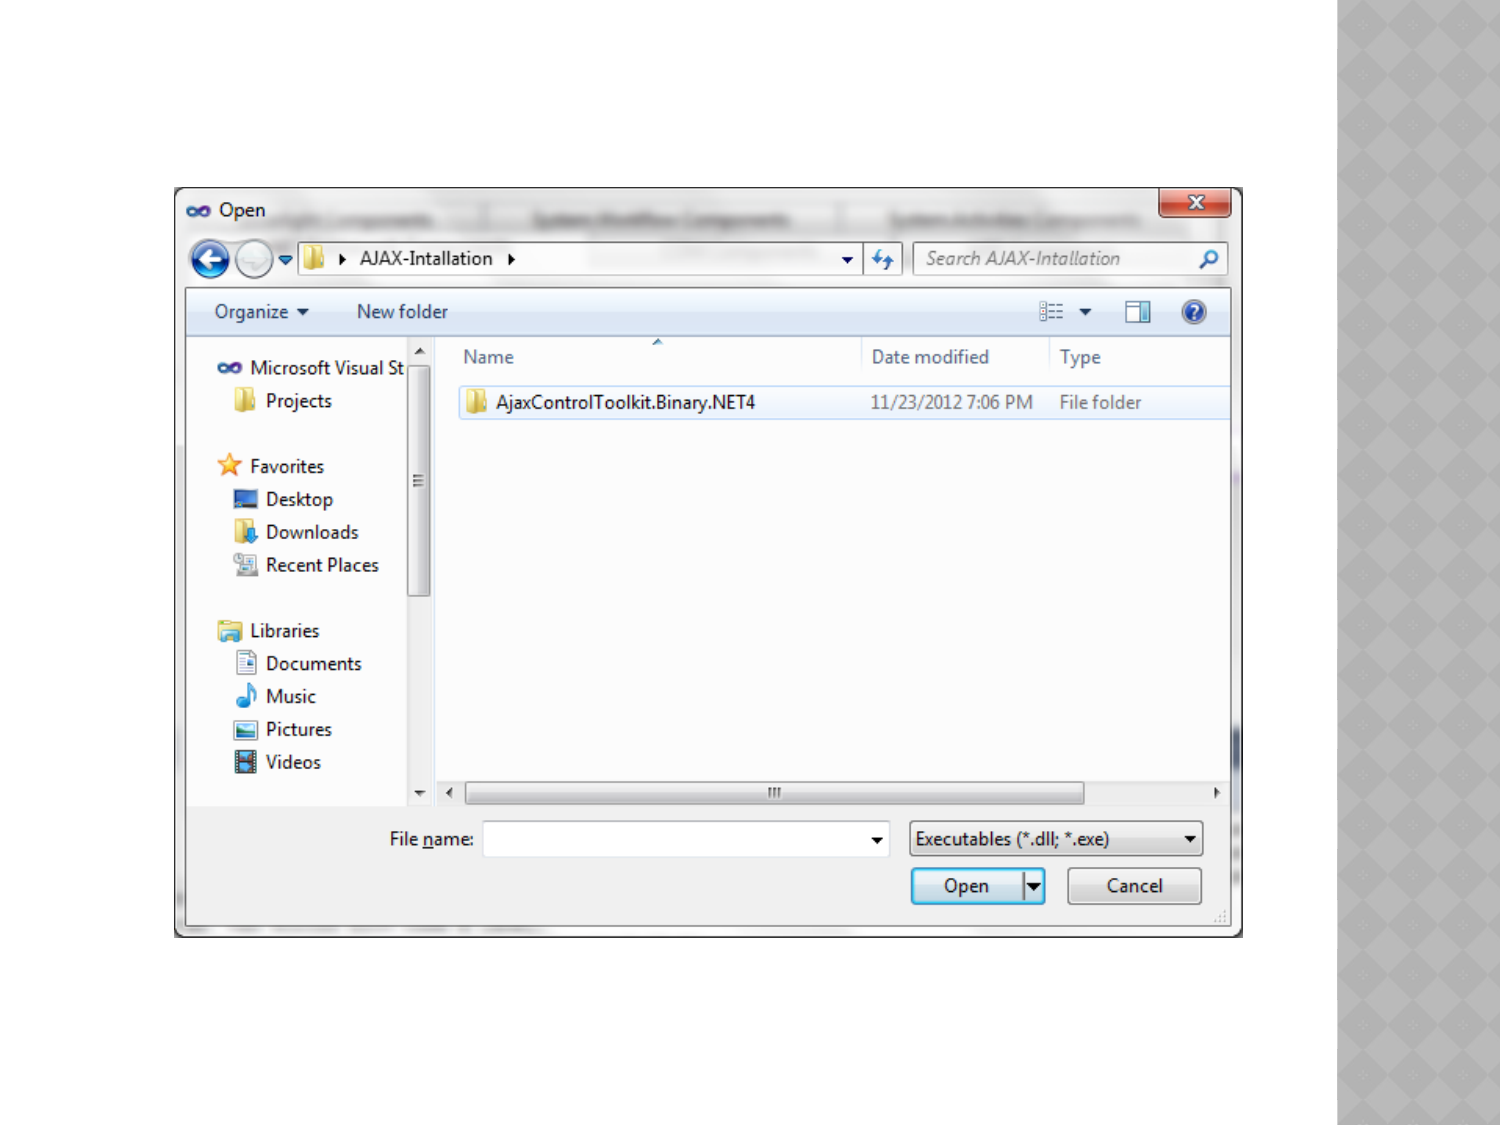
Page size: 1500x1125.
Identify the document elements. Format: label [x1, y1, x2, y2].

picture [174, 186, 1243, 938]
